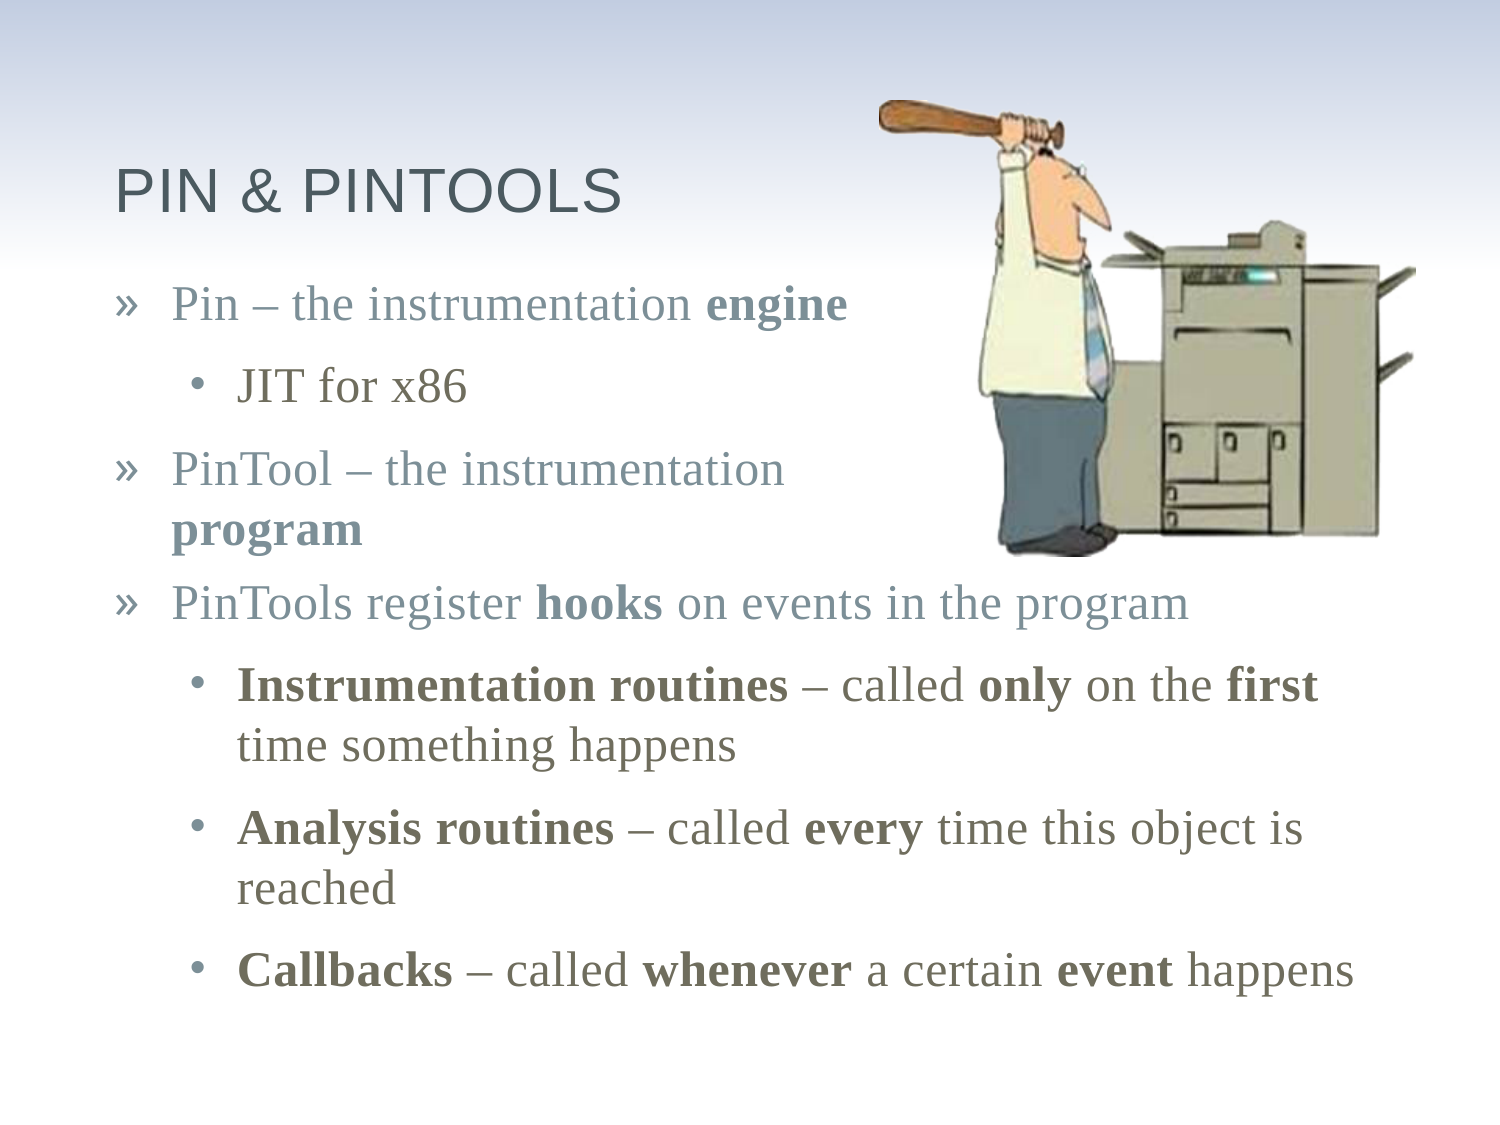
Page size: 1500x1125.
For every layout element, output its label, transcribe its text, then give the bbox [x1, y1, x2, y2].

list Pin – the instrumentation engine JIT for x86 PinTool – the instrumentation program [99, 262, 873, 561]
picture [879, 100, 1417, 558]
title Pin & PinTOOLs [99, 45, 1400, 233]
text_box PinTools register hooks on events in the program Instrumentation routines – called only on the first time something happens Analysis routines – called every time this object is reached Callbacks – called whenever a certain event happens [99, 561, 1400, 1022]
